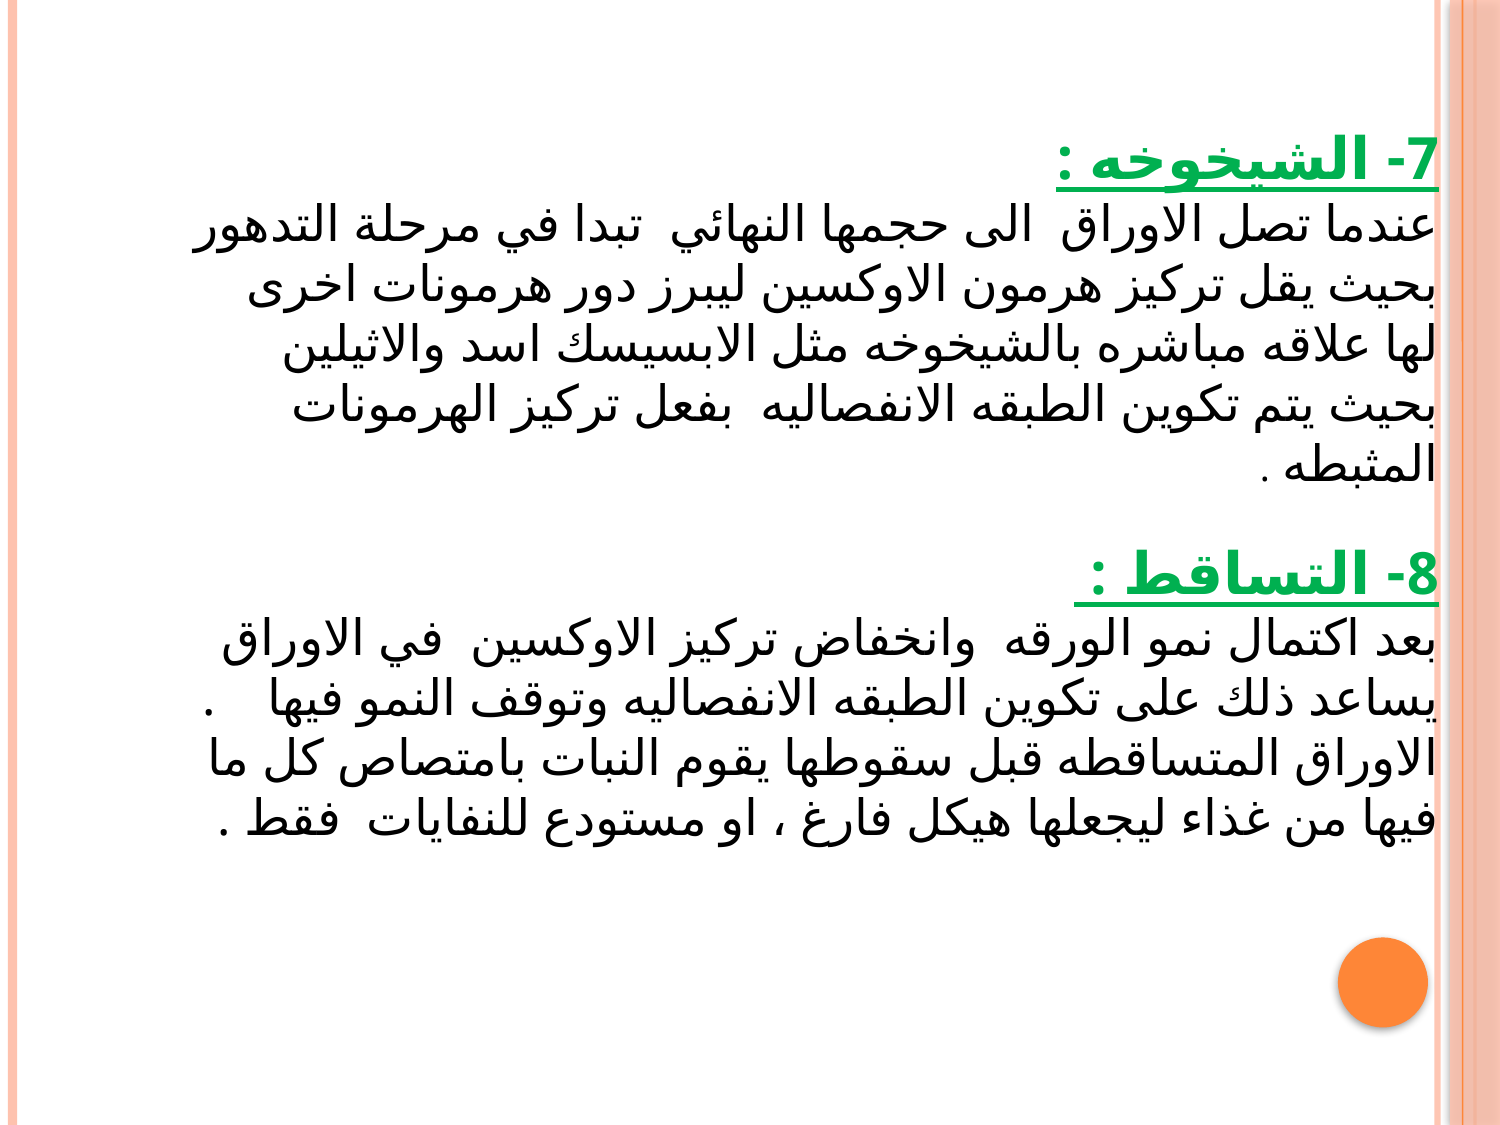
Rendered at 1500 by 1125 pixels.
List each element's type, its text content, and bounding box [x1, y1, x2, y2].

text_box 7- الشيخوخه : عندما تصل الاوراق الى حجمها النهائي تبدا في مرحلة التدهور بحيث يقل تركيز هرمون الاوكسين ليبرز دور هرمونات اخرى لها علاقه مباشره بالشيخوخه مثل الابسيسك اسد والاثيلين بحيث يتم تكوين الطبقه الانفصاليه بفعل تركيز الهرمونات المثبطه . 8- التساقط : بعد اكتمال نمو الورقه وانخفاض تركيز الاوكسين في الاوراق يساعد ذلك على تكوين الطبقه الانفصاليه وتوقف النمو فيها . الاوراق المتساقطه قبل سقوطها يقوم النبات بامتصاص كل ما فيها من غذاء ليجعلها هيكل فارغ ، او مستودع للنفايات فقط . [171, 113, 1454, 899]
